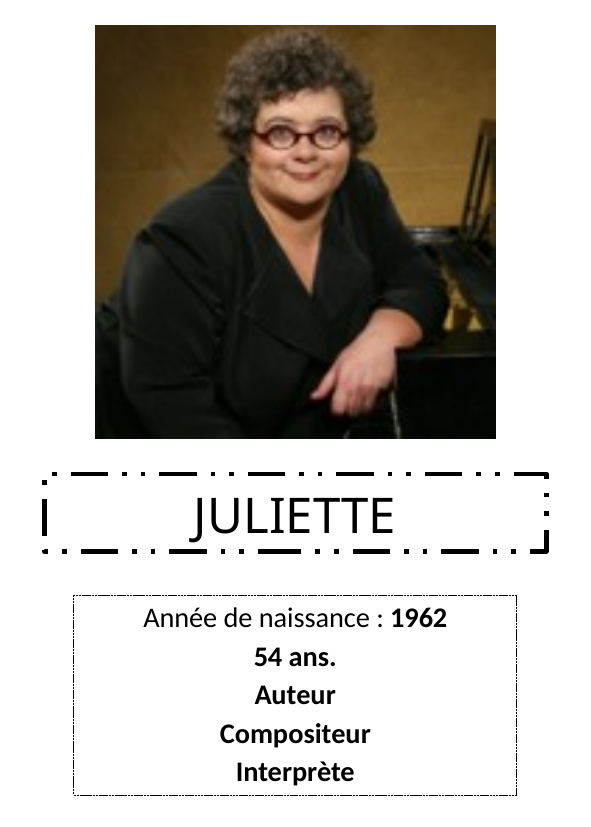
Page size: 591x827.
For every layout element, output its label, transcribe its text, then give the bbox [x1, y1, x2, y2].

picture [95, 25, 496, 439]
subtitle Année de naissance : 1962 54 ans. Auteur Compositeur Interprète [73, 595, 517, 796]
title JULIETTE [44, 473, 547, 552]
